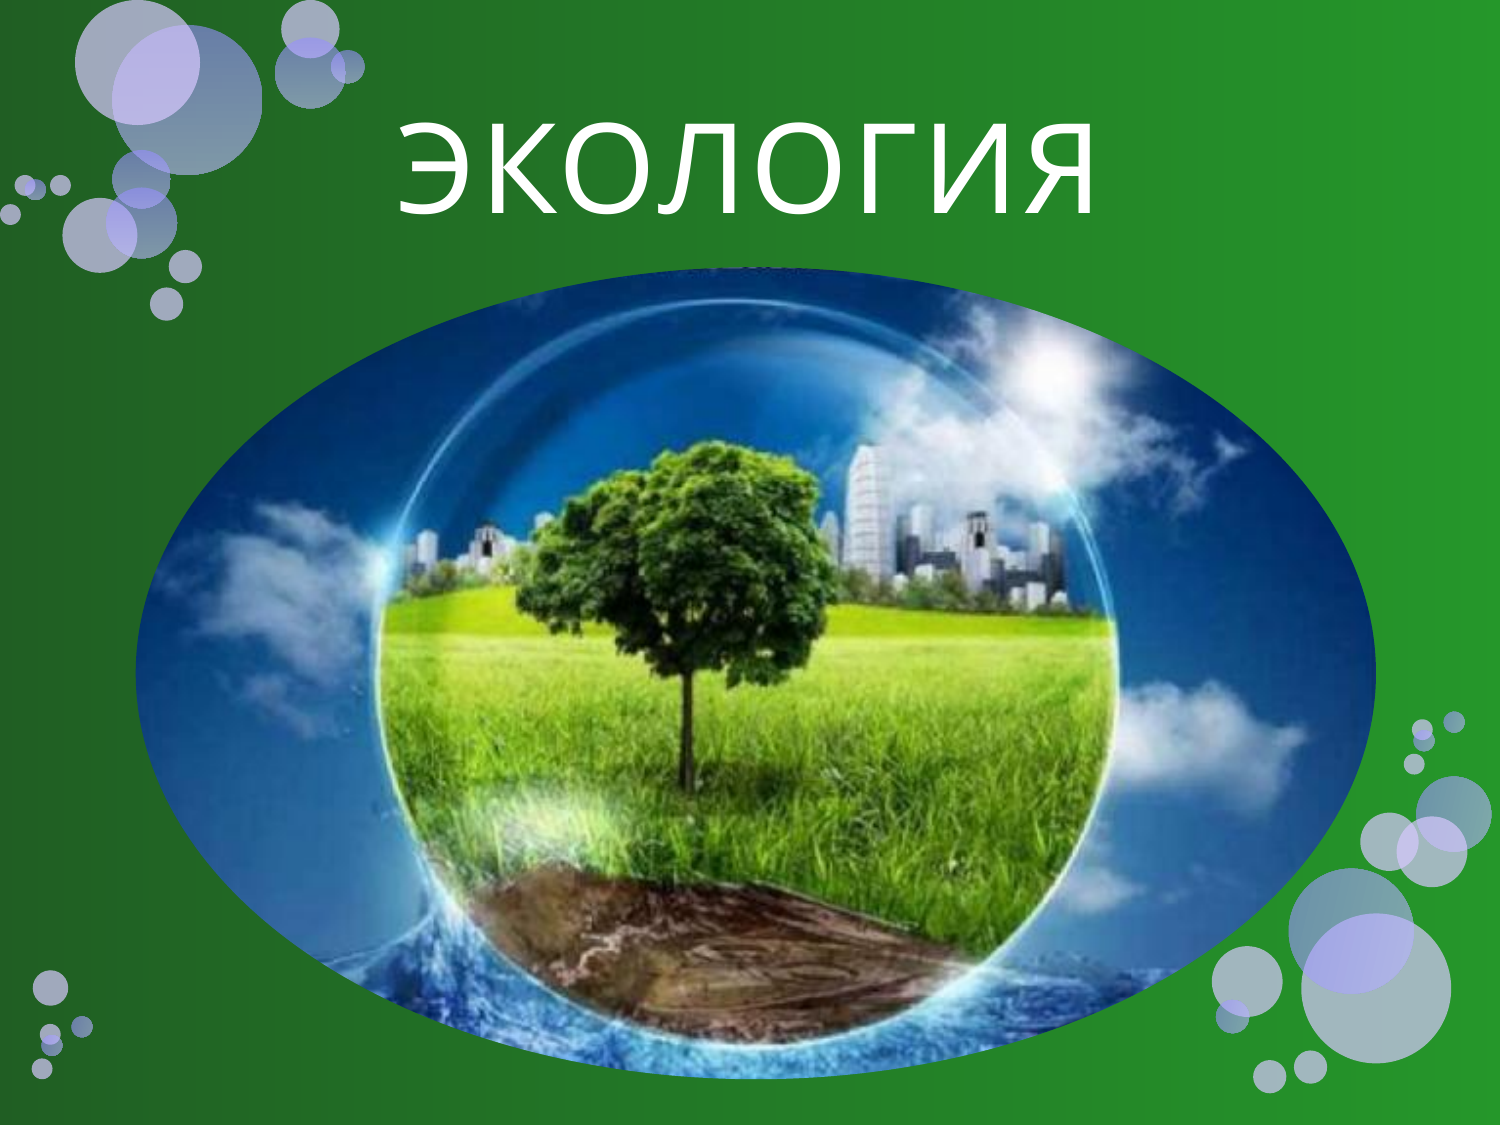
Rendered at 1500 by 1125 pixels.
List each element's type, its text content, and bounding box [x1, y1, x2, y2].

title ЭКОЛОГИЯ [88, 0, 1412, 327]
picture [134, 265, 1378, 1081]
